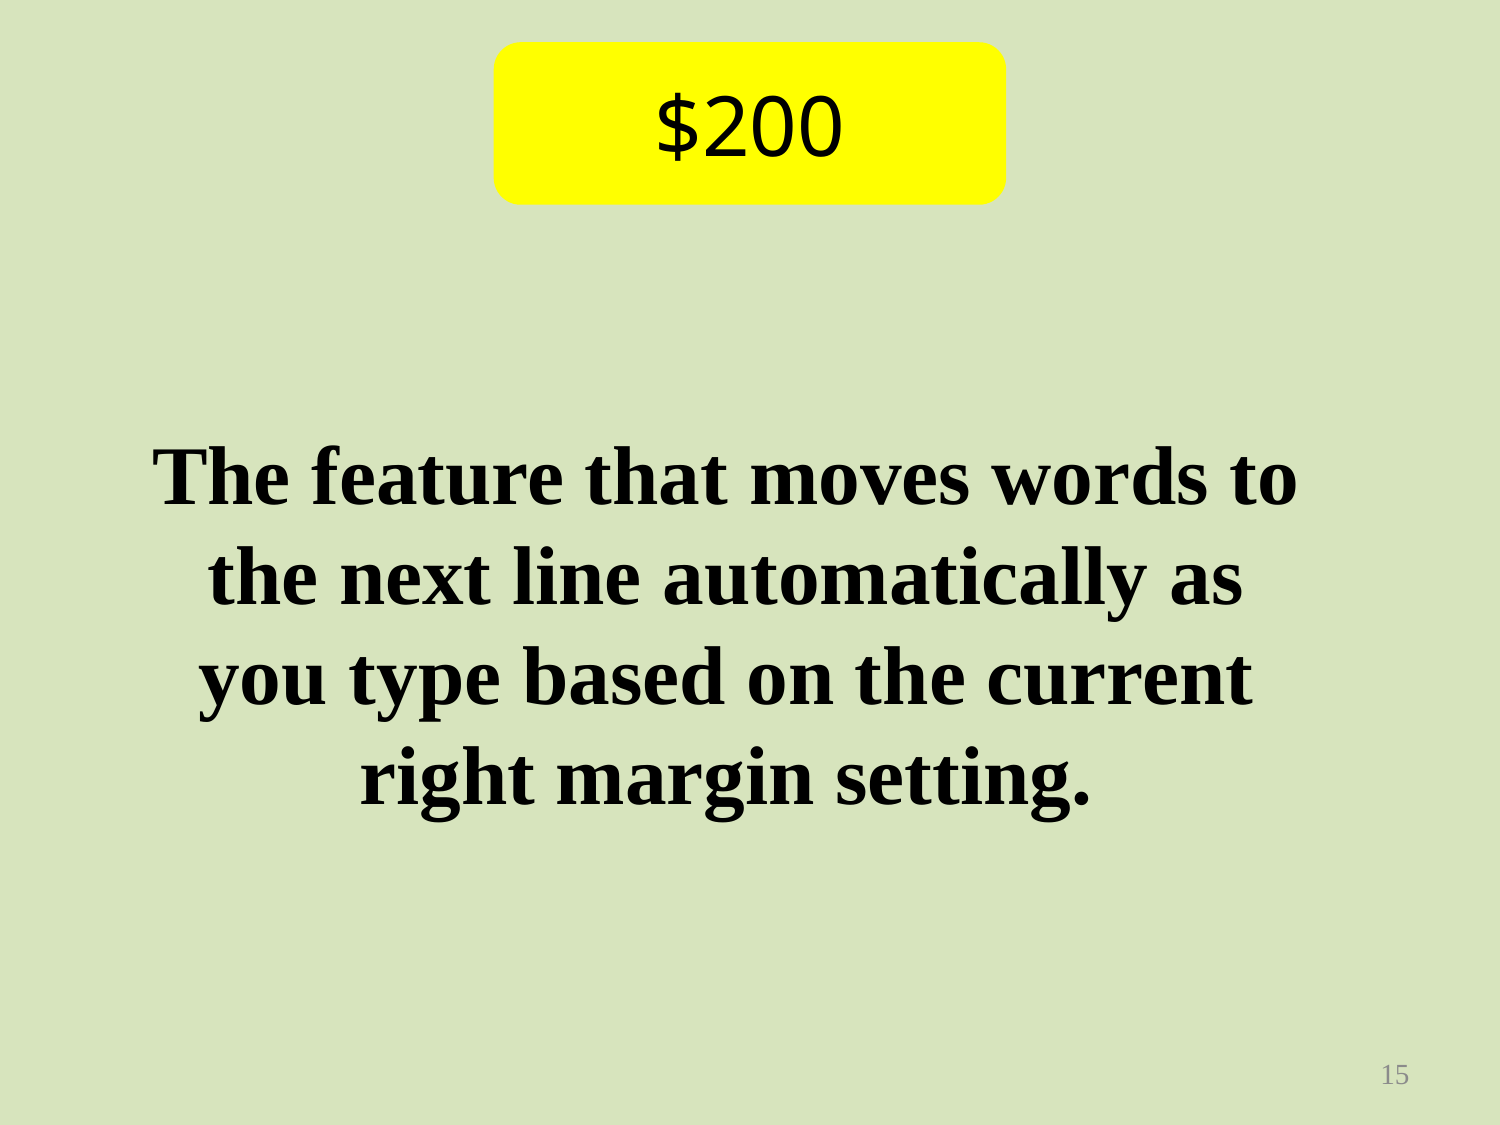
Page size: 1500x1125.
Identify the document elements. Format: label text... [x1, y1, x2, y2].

slide_number 15 [1074, 1042, 1425, 1103]
text_box The feature that moves words to the next line automatically as you type based on the current right margin setting. [126, 413, 1327, 929]
text_box $200 [493, 42, 1007, 205]
